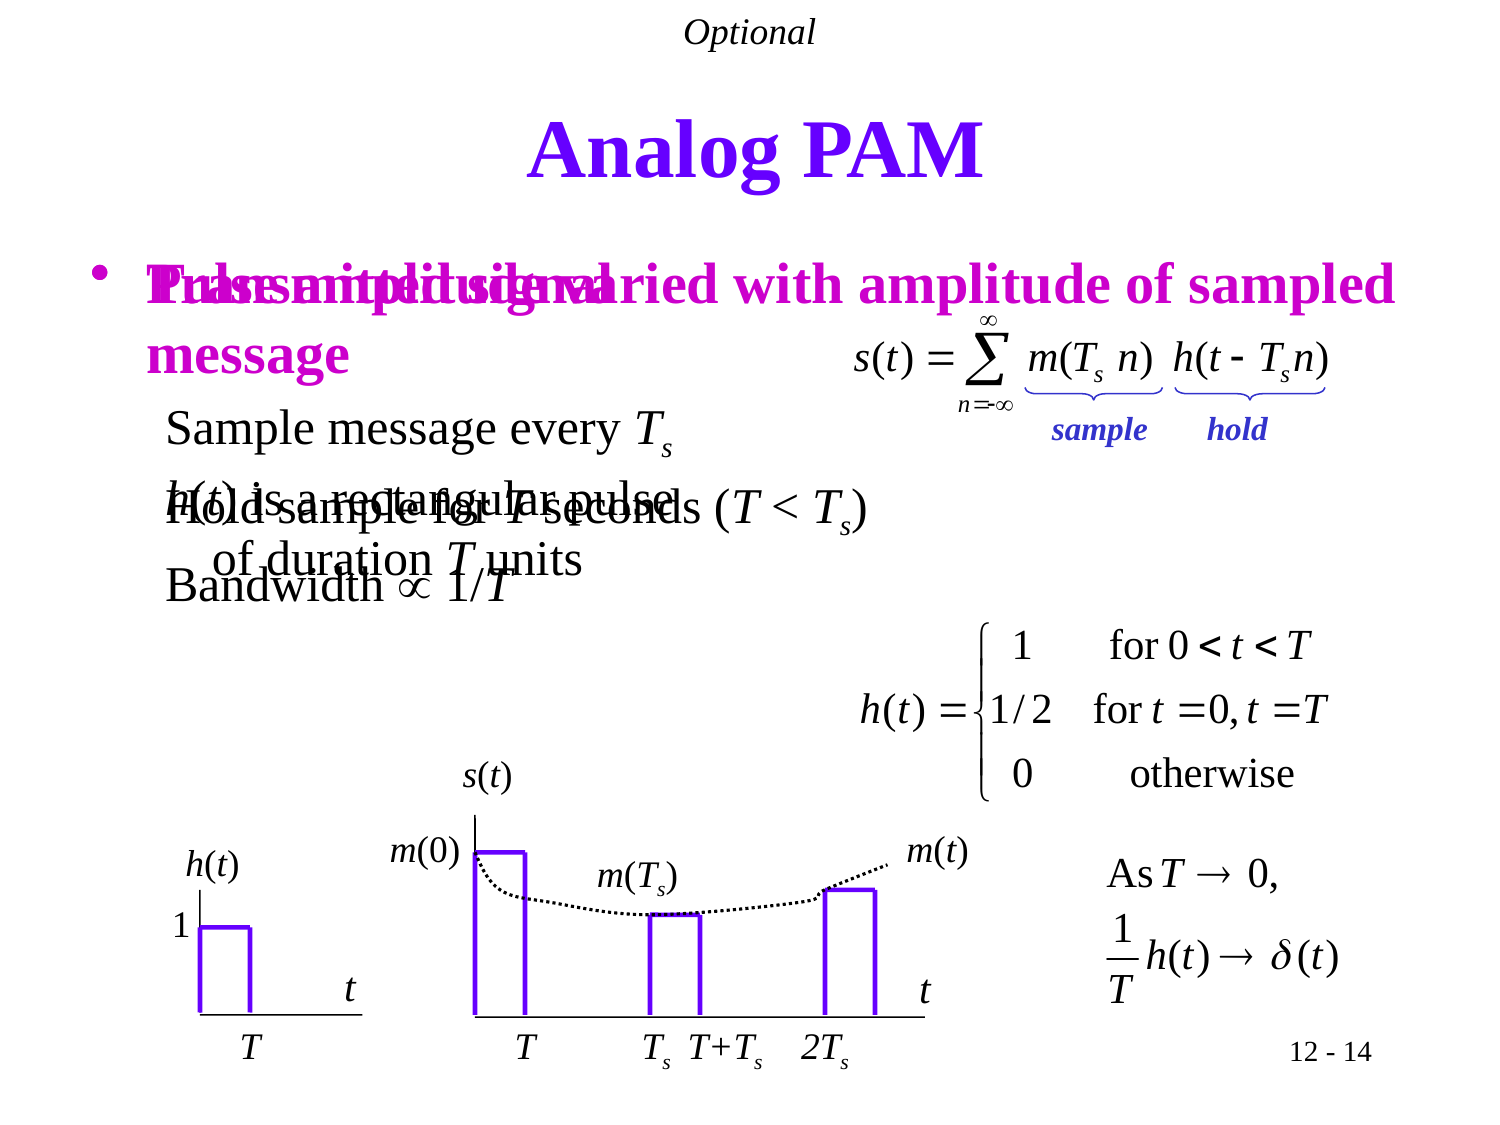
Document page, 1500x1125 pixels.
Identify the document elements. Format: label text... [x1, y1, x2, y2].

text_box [846, 299, 1338, 422]
text_box Optional [0, 0, 1500, 60]
text_box sample [1024, 430, 1149, 455]
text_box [1099, 848, 1346, 1013]
slide_number 12 - 14 [1074, 1024, 1388, 1101]
title Analog PAM [74, 60, 1438, 237]
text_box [853, 612, 1338, 813]
text_box hold [1149, 430, 1325, 455]
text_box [362, 741, 1001, 1076]
list Transmitted signal h(t) is a rectangular pulse of duration T units [74, 237, 1438, 1001]
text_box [149, 831, 388, 1076]
